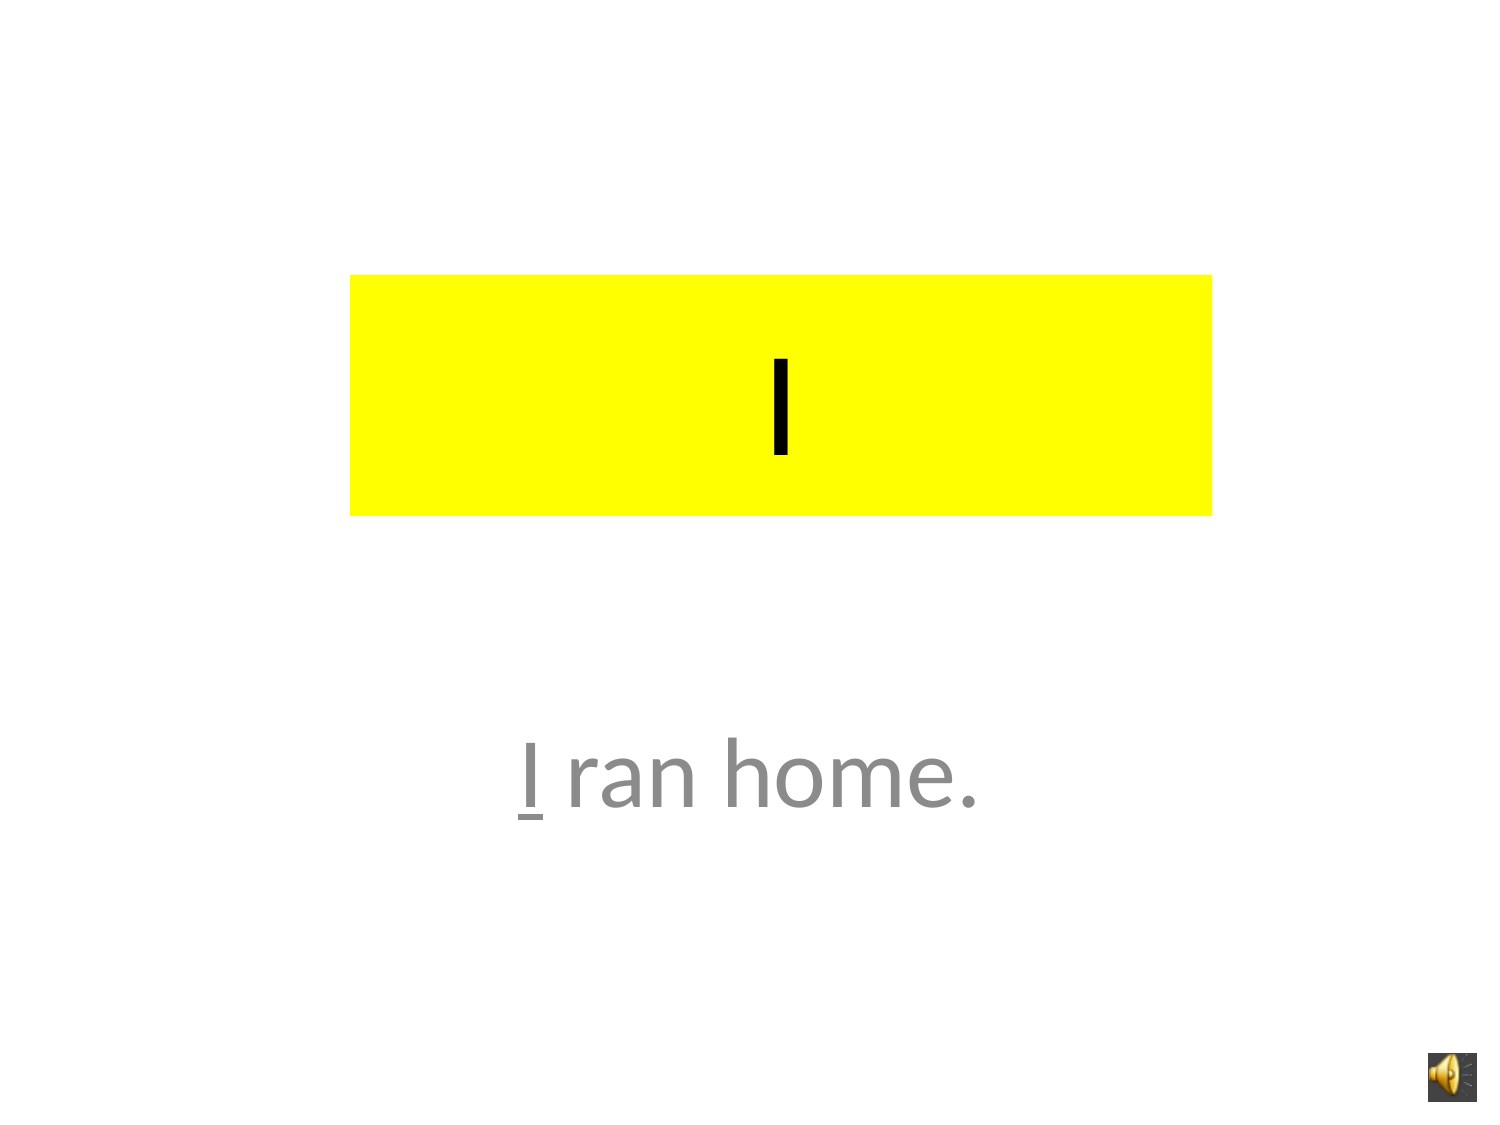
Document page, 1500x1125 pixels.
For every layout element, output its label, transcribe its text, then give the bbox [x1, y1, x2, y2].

title I [350, 275, 1213, 517]
subtitle I ran home. [225, 699, 1275, 988]
picture [1427, 1052, 1478, 1103]
